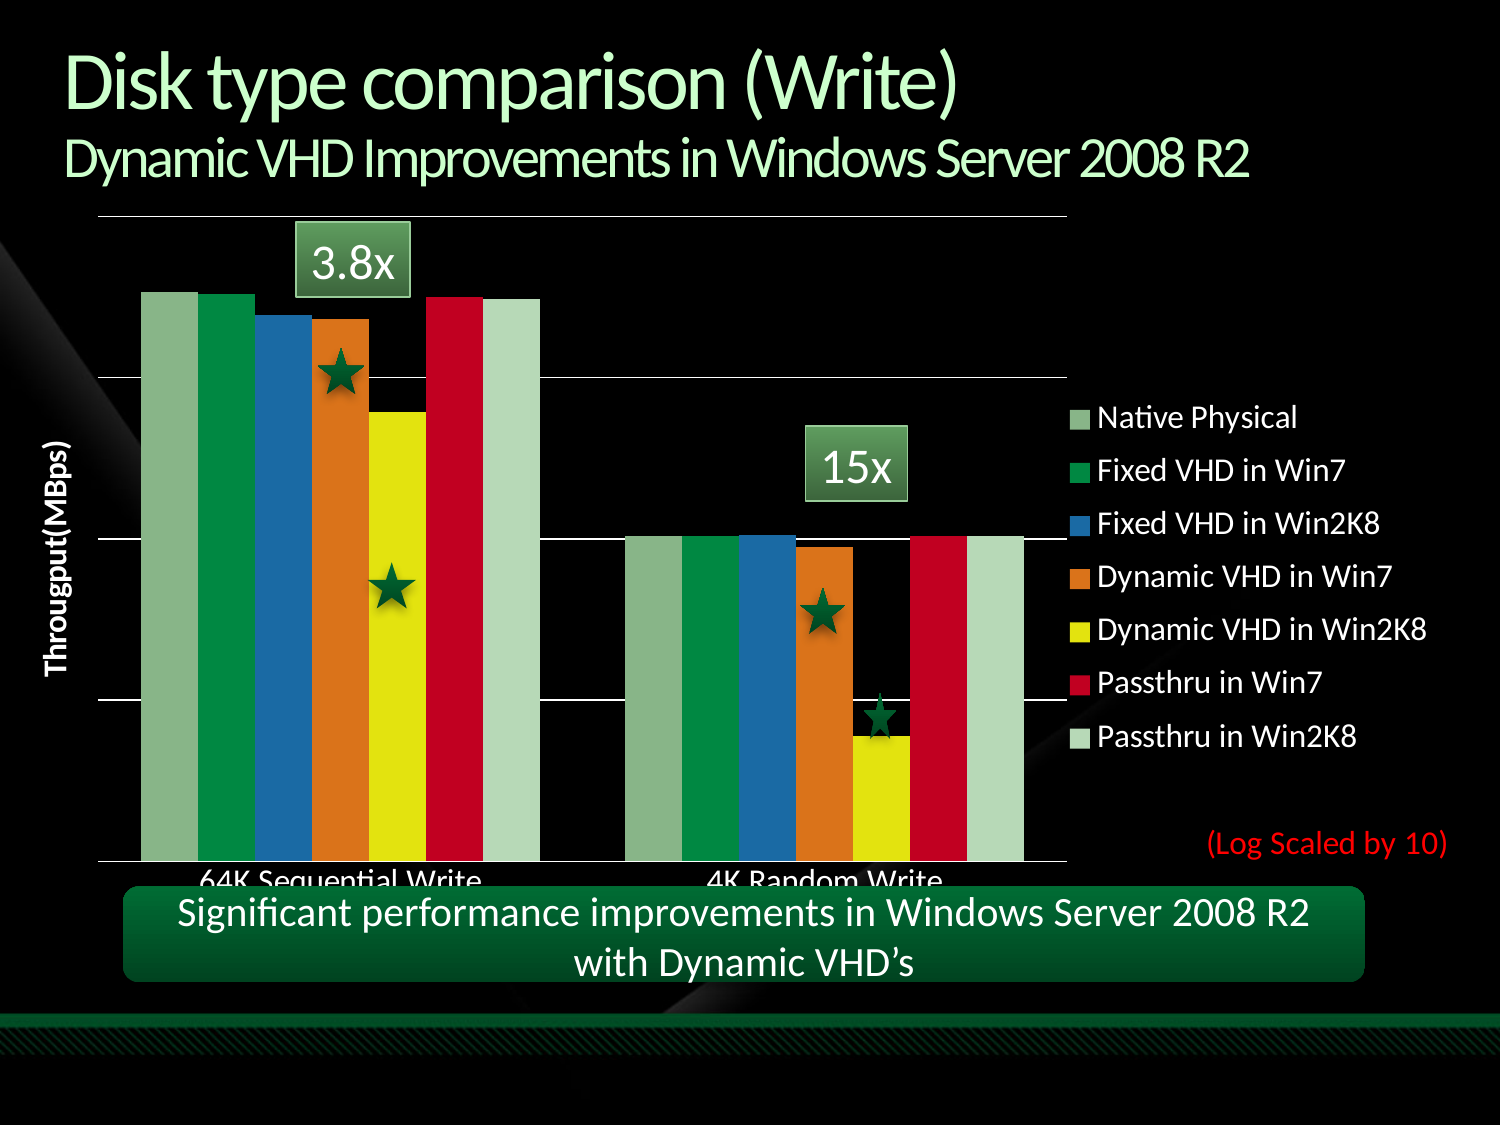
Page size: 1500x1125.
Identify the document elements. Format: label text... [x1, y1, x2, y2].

picture [0, 0, 1500, 1125]
title Disk type comparison (Write) Dynamic VHD Improvements in Windows Server 2008 R2 [63, 37, 1438, 192]
text_box Significant performance improvements in Windows Server 2008 R2 with Dynamic VHD’s [123, 971, 1365, 983]
chart [31, 195, 1465, 959]
